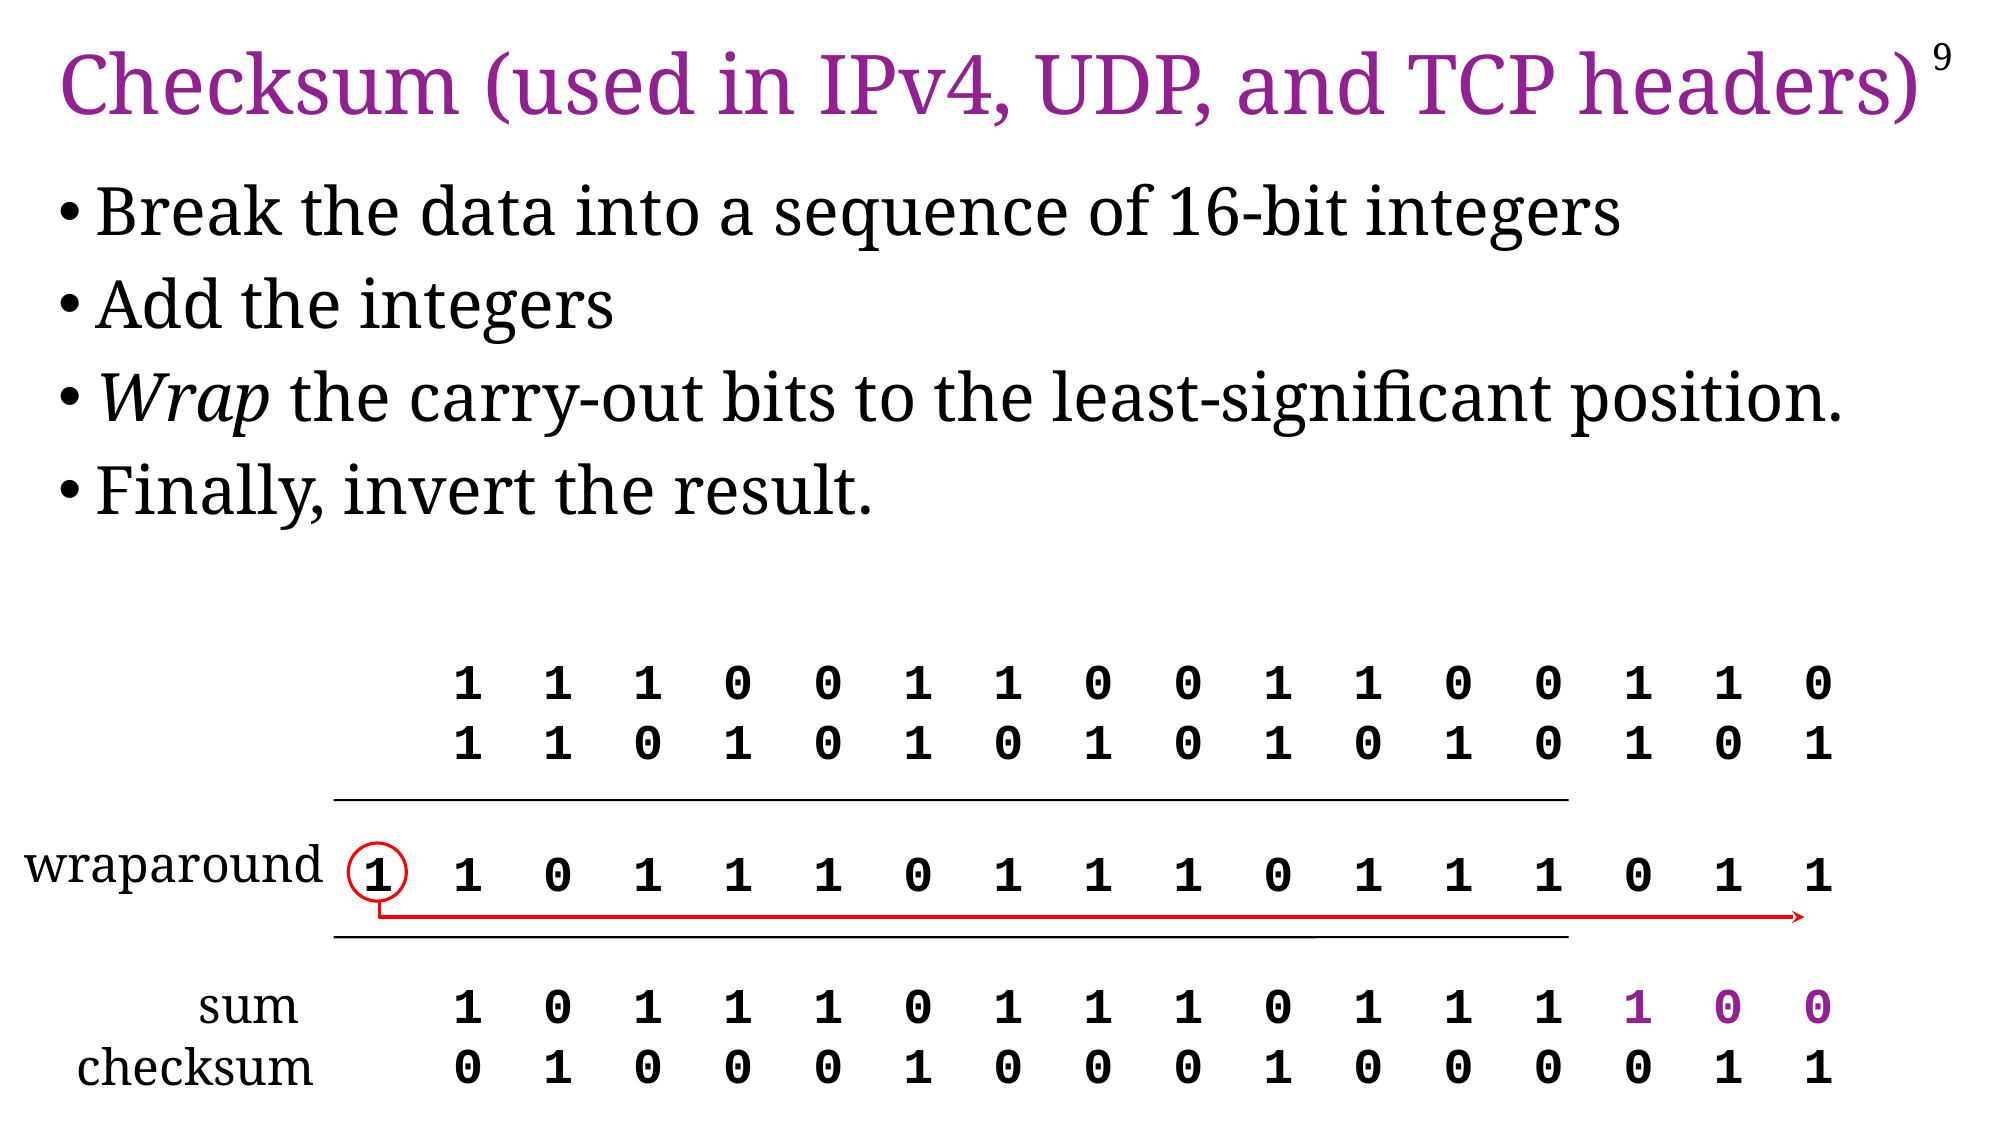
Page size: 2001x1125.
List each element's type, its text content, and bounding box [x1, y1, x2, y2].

list Break the data into a sequence of 16-bit integers Add the integers Wrap the carry-out bits to the least-significant position. Finally, invert the result. [43, 170, 1953, 643]
title Checksum (used in IPv4, UDP, and TCP headers) [43, 25, 1953, 151]
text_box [43, 642, 1924, 1106]
